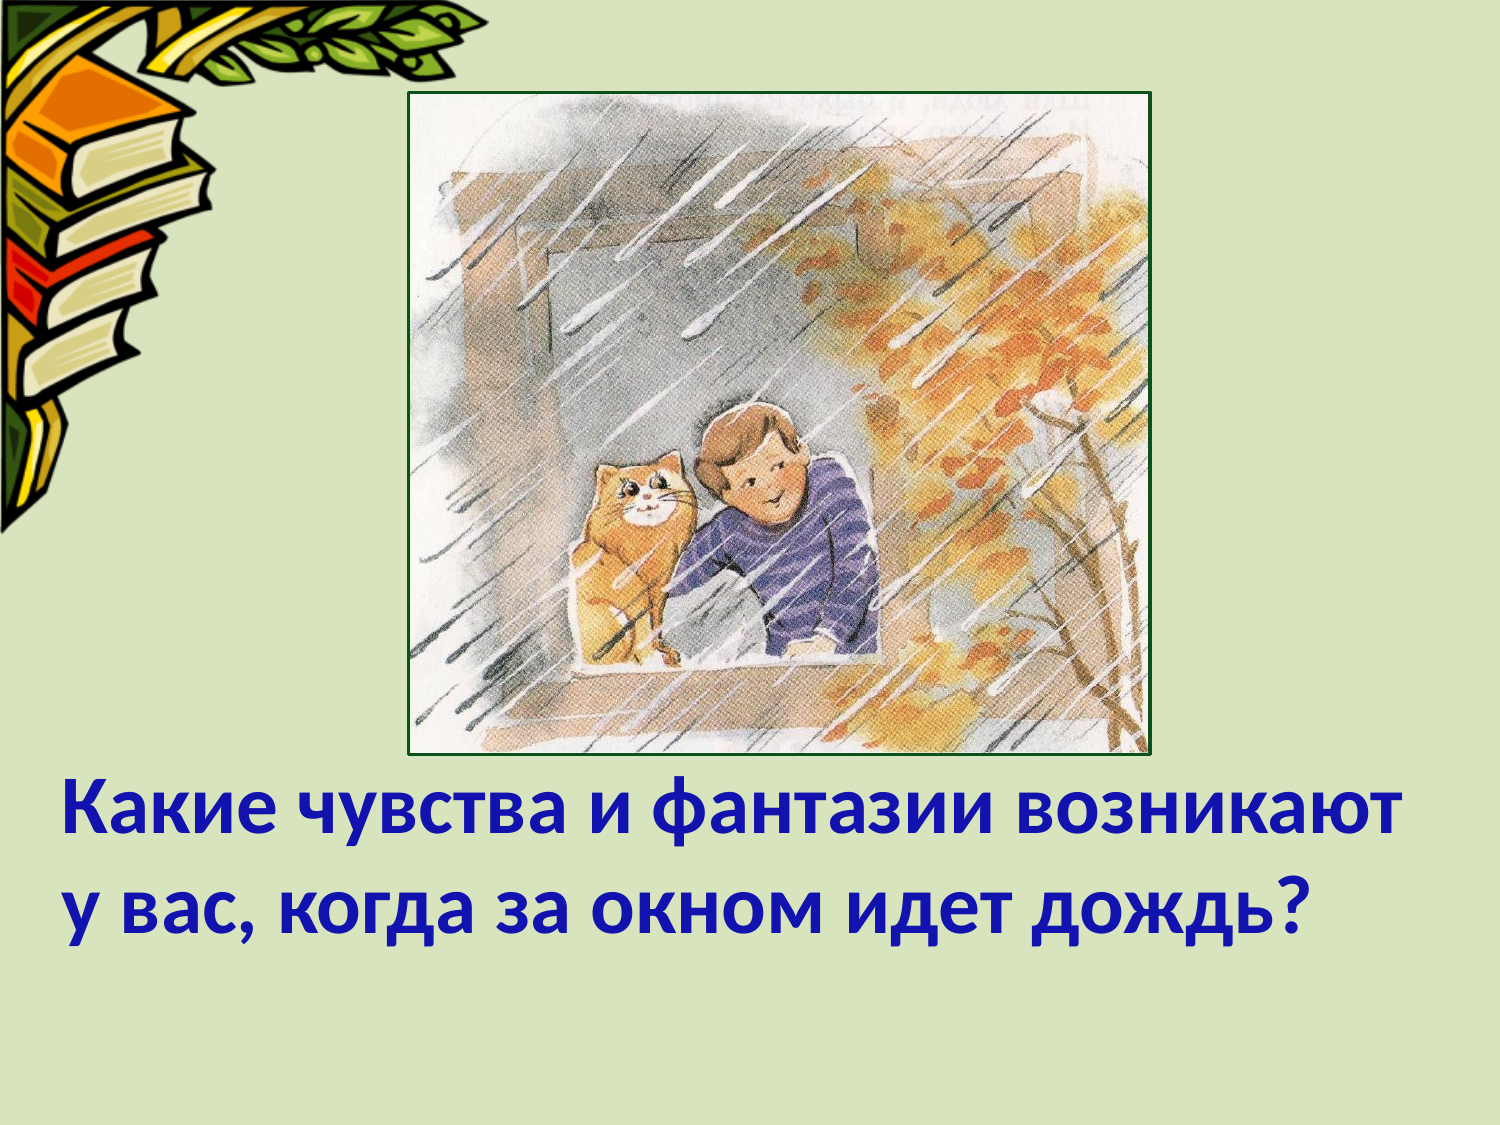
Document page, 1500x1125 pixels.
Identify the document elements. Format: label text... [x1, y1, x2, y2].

picture [0, 0, 1149, 754]
list Какие чувства и фантазии возникают у вас, когда за окном идет дождь? [46, 42, 1477, 1006]
